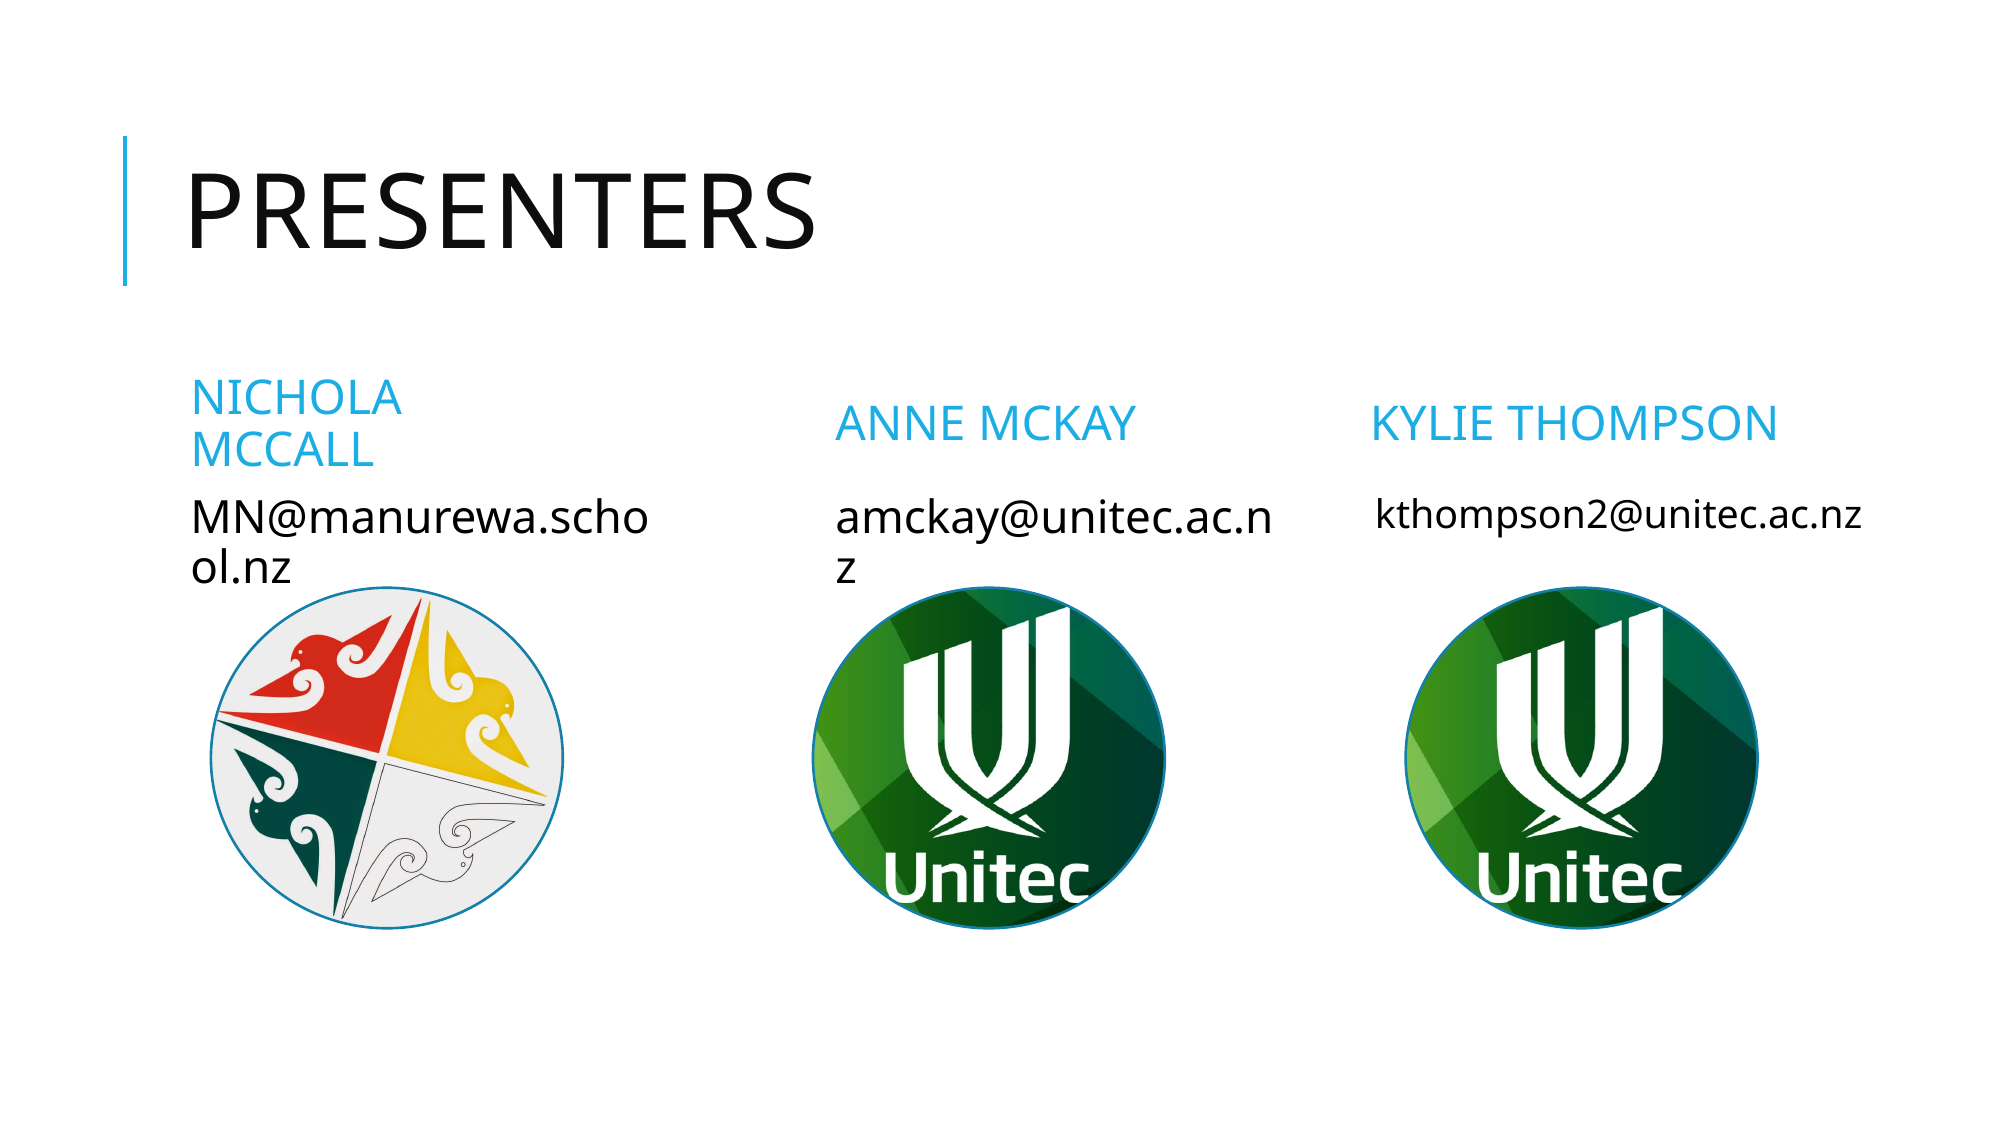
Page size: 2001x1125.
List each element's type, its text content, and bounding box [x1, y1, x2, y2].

list NICHOLA MCCALL [168, 357, 606, 486]
text_box KYLIE THOMPSON [1347, 357, 1816, 493]
list amckay@unitec.ac.nz [812, 486, 1294, 571]
text_box [811, 586, 1167, 930]
text_box [209, 586, 565, 930]
list MN@manurewa.school.nz [168, 486, 672, 571]
text_box kthompson2@unitec.ac.nz [1354, 486, 1878, 556]
text_box [1404, 586, 1759, 930]
title pRESENTERS [168, 96, 1763, 342]
list ANNE MCKAY [812, 357, 1347, 493]
